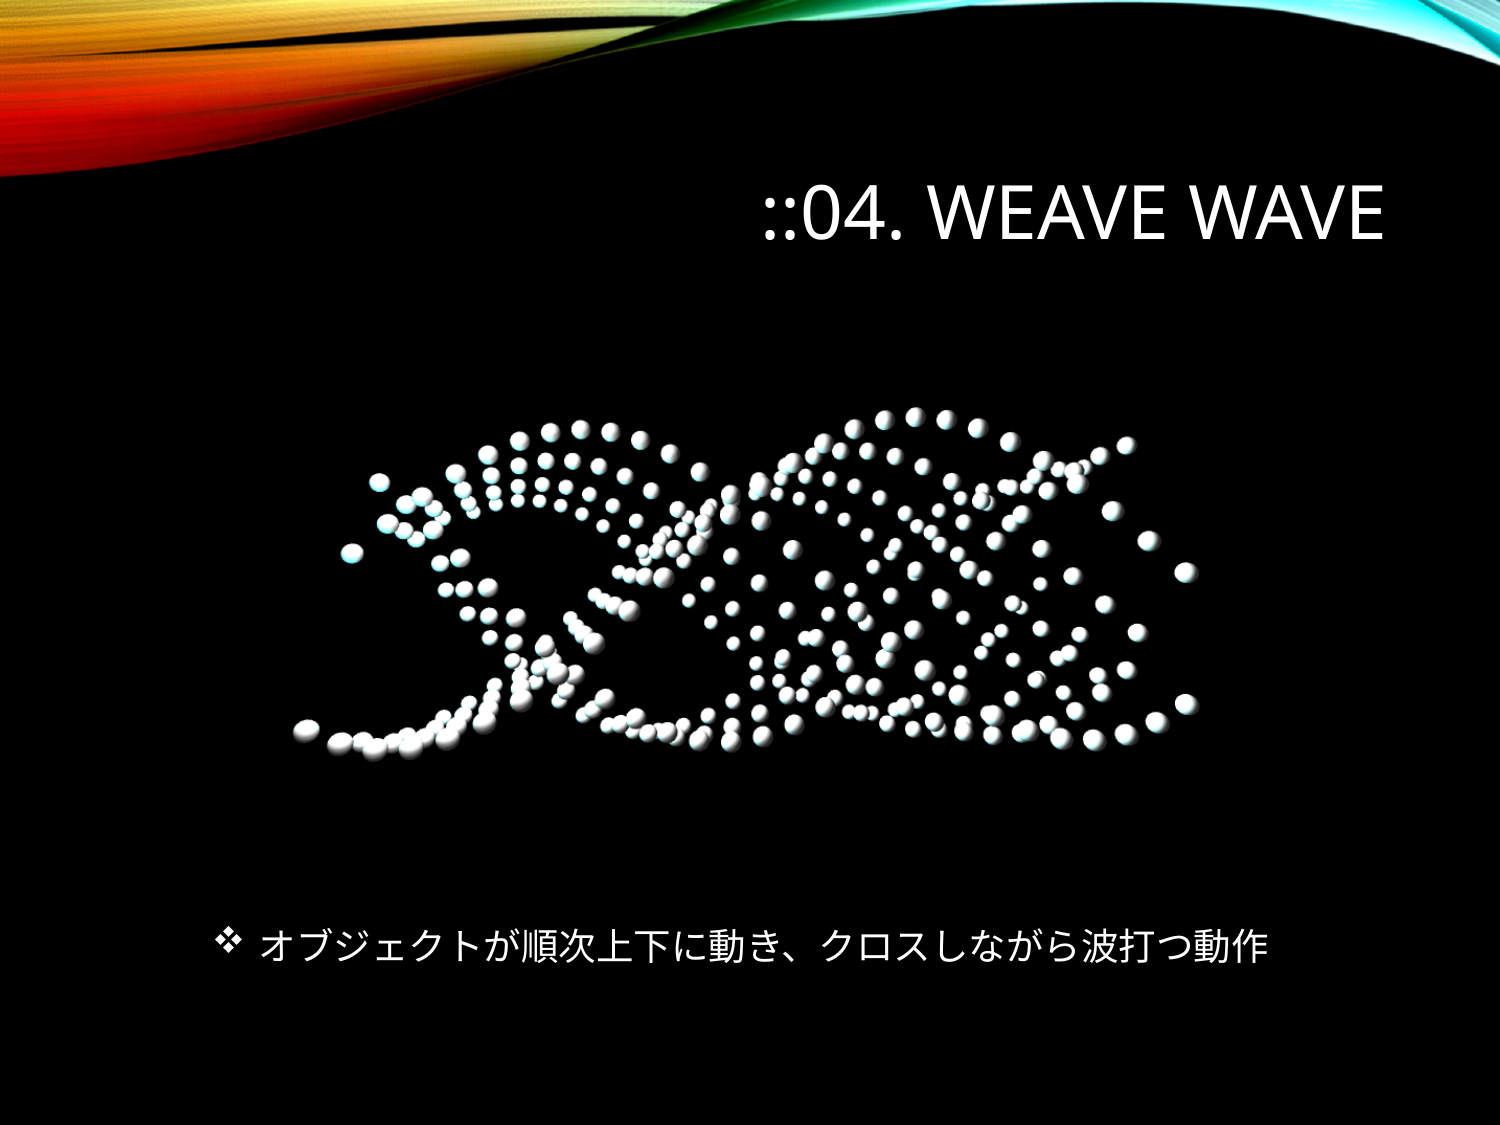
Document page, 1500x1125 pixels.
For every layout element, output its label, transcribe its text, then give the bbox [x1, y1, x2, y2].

title ::04. Weave Wave [356, 125, 1403, 307]
picture [248, 299, 1233, 916]
text_box オブジェクトが順次上下に動き、クロスしながら波打つ動作 [78, 915, 1403, 975]
picture [0, 0, 1500, 178]
